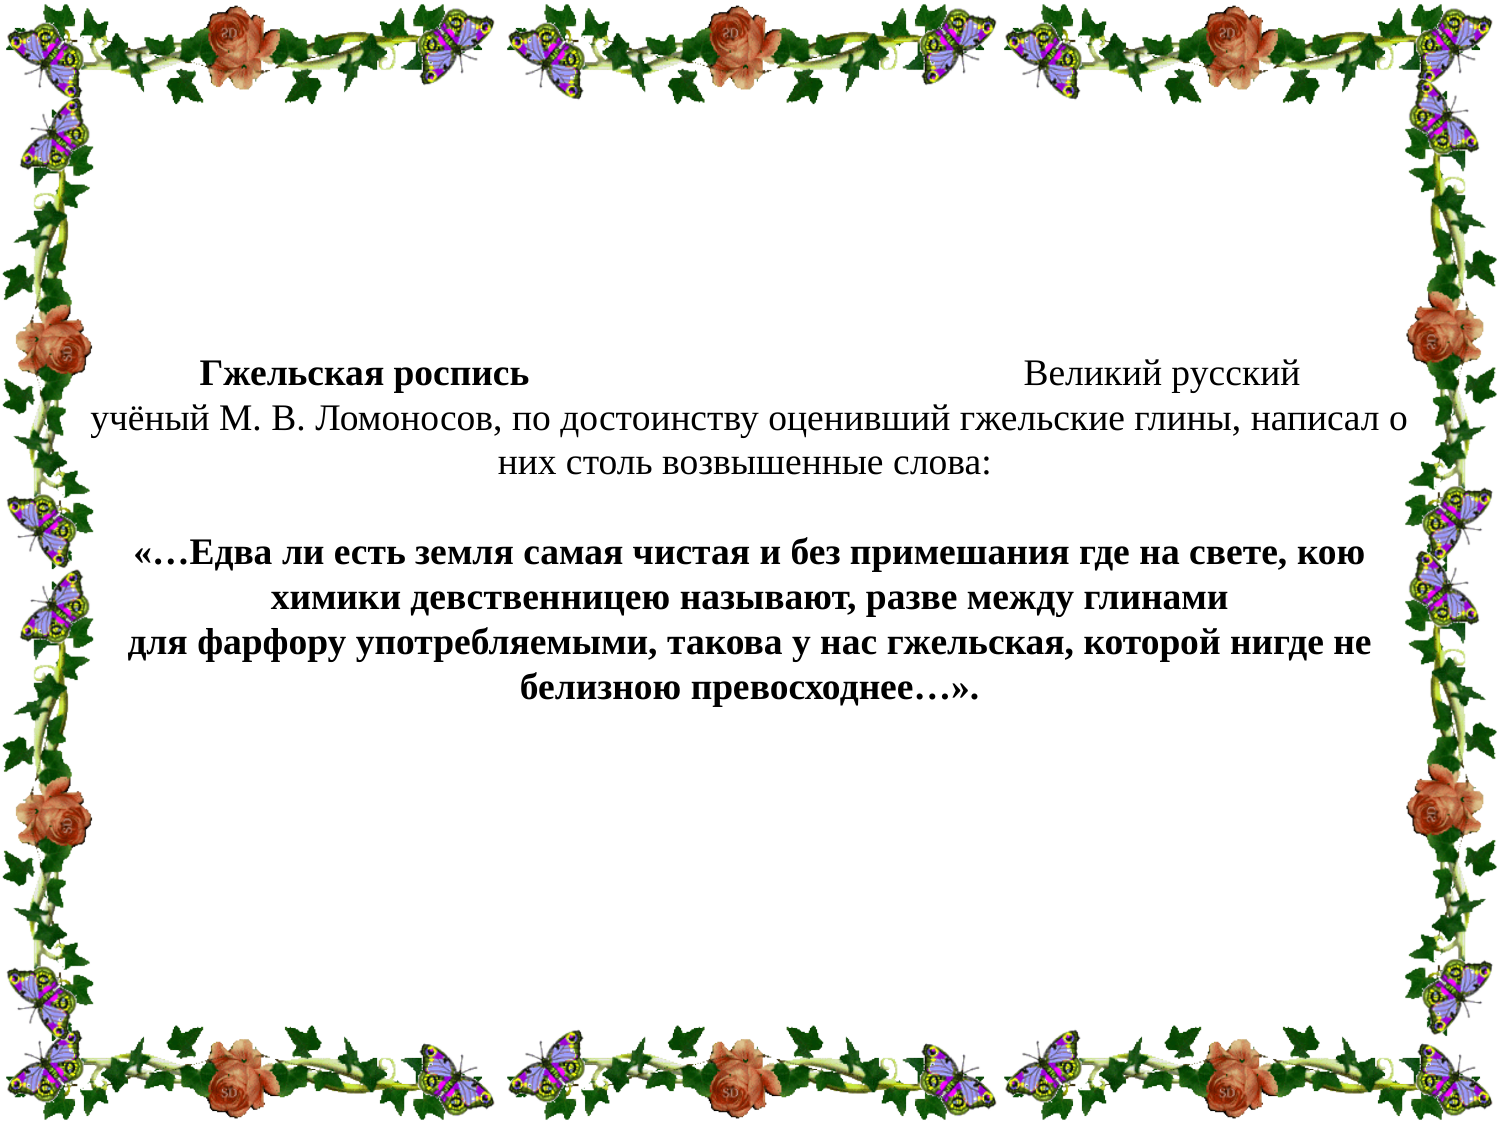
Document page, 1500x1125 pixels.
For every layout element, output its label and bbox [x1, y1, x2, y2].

text_box [0, 0, 1500, 1125]
